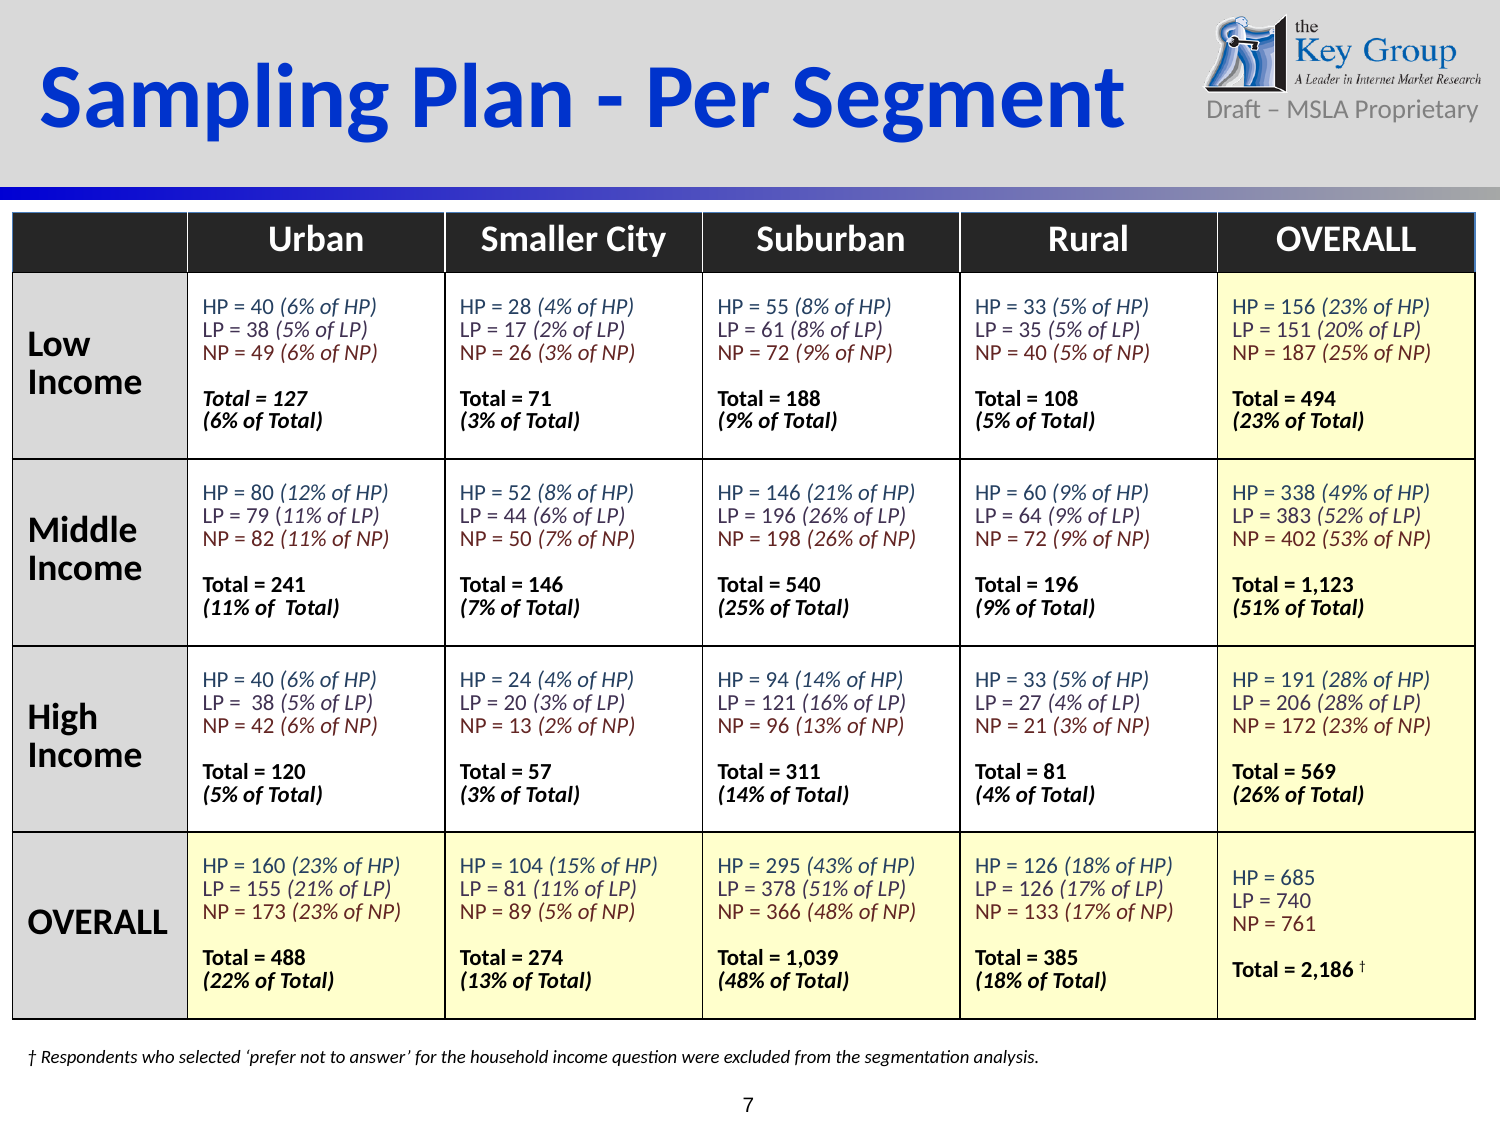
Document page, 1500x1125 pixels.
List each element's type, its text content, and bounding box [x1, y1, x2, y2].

table_cell HP = 295 (43% of HP) LP = 378 (51% of LP) NP = 366 (48% of NP) Total = 1,039 (48% of Total) [703, 833, 959, 1018]
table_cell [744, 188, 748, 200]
table_cell OVERALL [13, 833, 187, 1018]
table_cell HP = 191 (28% of HP) LP = 206 (28% of LP) NP = 172 (23% of NP) Total = 569 (26% of Total) [1218, 647, 1474, 831]
table_cell 47% [920, 188, 925, 200]
table_cell HP = 55 (8% of HP) LP = 61 (8% of LP) NP = 72 (9% of NP) Total = 188 (9% of Total) [703, 273, 959, 458]
table_cell HP = 24 (4% of HP) LP = 20 (3% of LP) NP = 13 (2% of NP) Total = 57 (3% of Total) [446, 647, 702, 831]
picture [1202, 0, 1500, 94]
table_cell HP = 80 (12% of HP) LP = 79 (11% of LP) NP = 82 (11% of NP) Total = 241 (11% of Total) [188, 460, 444, 645]
table_cell HP = 104 (15% of HP) LP = 81 (11% of LP) NP = 89 (5% of NP) Total = 274 (13% of Total) [446, 833, 702, 1018]
table_cell HP = 338 (49% of HP) LP = 383 (52% of LP) NP = 402 (53% of NP) Total = 1,123 (51% of Total) [1218, 460, 1474, 645]
table_header Urban [188, 213, 444, 272]
table_cell HP = 28 (4% of HP) LP = 17 (2% of LP) NP = 26 (3% of NP) Total = 71 (3% of Total) [446, 273, 702, 458]
table_cell HP = 60 (9% of HP) LP = 64 (9% of LP) NP = 72 (9% of NP) Total = 196 (9% of Total) [961, 460, 1217, 645]
table_header Smaller City [446, 213, 702, 272]
table_cell HP = 40 (6% of HP) LP = 38 (5% of LP) NP = 49 (6% of NP) Total = 127 (6% of Total) [188, 273, 444, 458]
table_header OVERALL [1218, 213, 1474, 272]
table_cell Middle Income [13, 460, 187, 645]
table_cell HP = 33 (5% of HP) LP = 35 (5% of LP) NP = 40 (5% of NP) Total = 108 (5% of Total) [961, 273, 1217, 458]
table_header Rural [961, 213, 1217, 272]
table_cell Low Income [13, 273, 187, 458]
table_header [13, 213, 187, 272]
table_cell HP = 156 (23% of HP) LP = 151 (20% of LP) NP = 187 (25% of NP) Total = 494 (23% of Total) [1218, 273, 1474, 458]
table_cell HP = 52 (8% of HP) LP = 44 (6% of LP) NP = 50 (7% of NP) Total = 146 (7% of Total) [446, 460, 702, 645]
text_box † Respondents who selected ‘prefer not to answer’ for the household income question were excluded from the segmentation analysis. [12, 1037, 1363, 1075]
table_cell HP = 685 LP = 740 NP = 761 Total = 2,186 † [1218, 833, 1474, 1018]
table_cell HP = 160 (23% of HP) LP = 155 (21% of LP) NP = 173 (23% of NP) Total = 488 (22% of Total) [188, 833, 444, 1018]
table_cell HP = 40 (6% of HP) LP = 38 (5% of LP) NP = 42 (6% of NP) Total = 120 (5% of Total) [188, 647, 444, 831]
table_cell HP = 146 (21% of HP) LP = 196 (26% of LP) NP = 198 (26% of NP) Total = 540 (25% of Total) [703, 460, 959, 645]
table_cell HP = 33 (5% of HP) LP = 27 (4% of LP) NP = 21 (3% of NP) Total = 81 (4% of Total) [961, 647, 1217, 831]
list Sampling Plan - Per Segment [24, 27, 1150, 141]
table_cell HP = 94 (14% of HP) LP = 121 (16% of LP) NP = 96 (13% of NP) Total = 311 (14% of Total) [703, 647, 959, 831]
table_header Suburban [703, 213, 959, 272]
table_cell High Income [13, 647, 187, 831]
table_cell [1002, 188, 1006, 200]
table_cell HP = 126 (18% of HP) LP = 126 (17% of LP) NP = 133 (17% of NP) Total = 385 (18% of Total) [961, 833, 1217, 1018]
